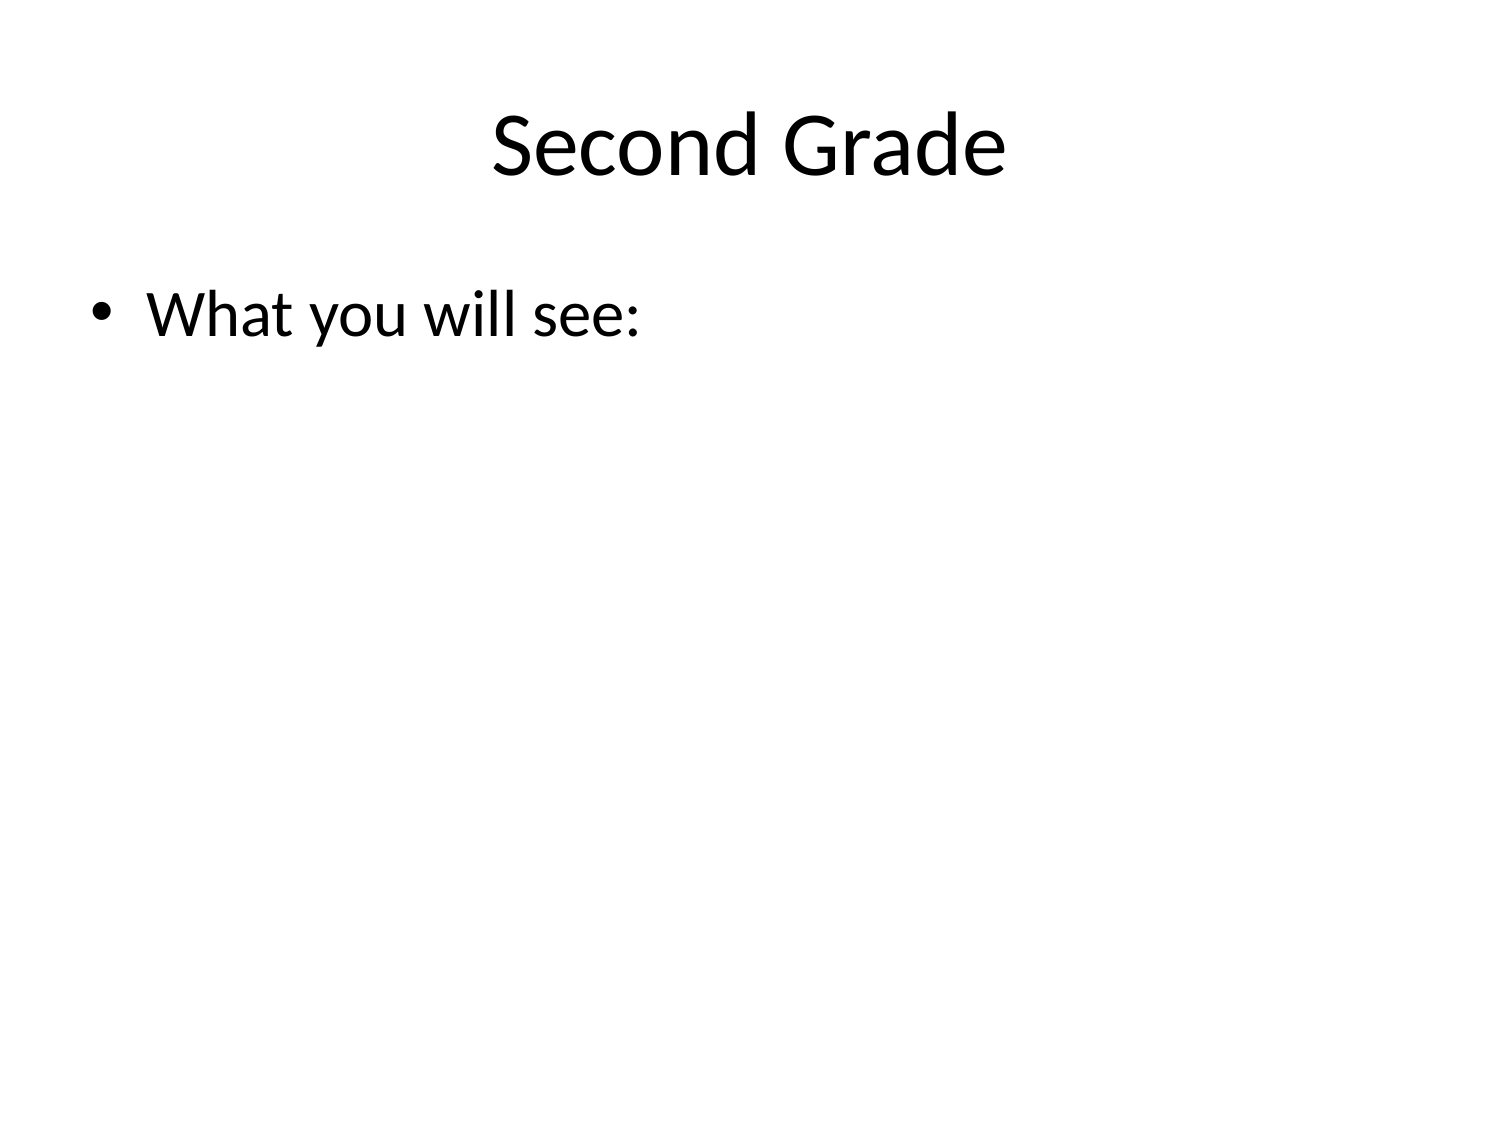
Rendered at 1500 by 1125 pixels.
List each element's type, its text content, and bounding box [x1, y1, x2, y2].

list What you will see: [74, 262, 1426, 1006]
title Second Grade [74, 44, 1426, 233]
